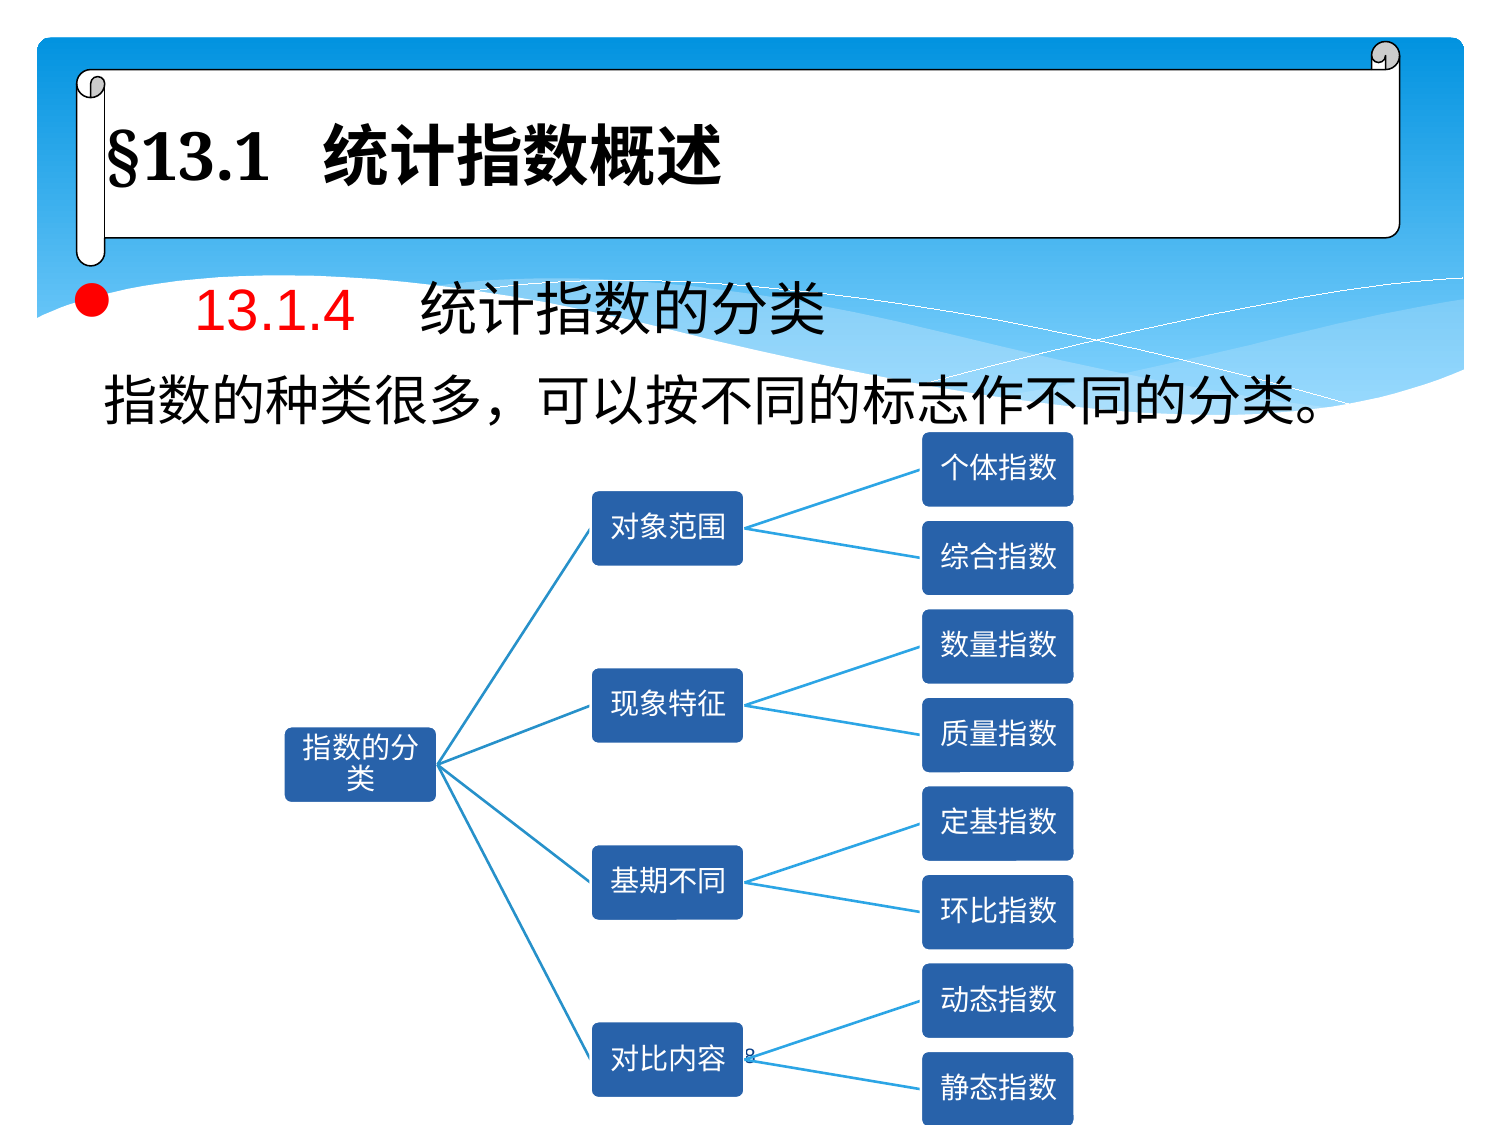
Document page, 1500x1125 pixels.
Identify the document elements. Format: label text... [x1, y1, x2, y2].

text_box 指数的种类很多，可以按不同的标志作不同的分类。 [88, 358, 1376, 439]
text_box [200, 430, 1264, 1125]
text_box 13.1.4 统计指数的分类 [55, 256, 1331, 359]
text_box §13.1 统计指数概述 [76, 41, 1400, 266]
